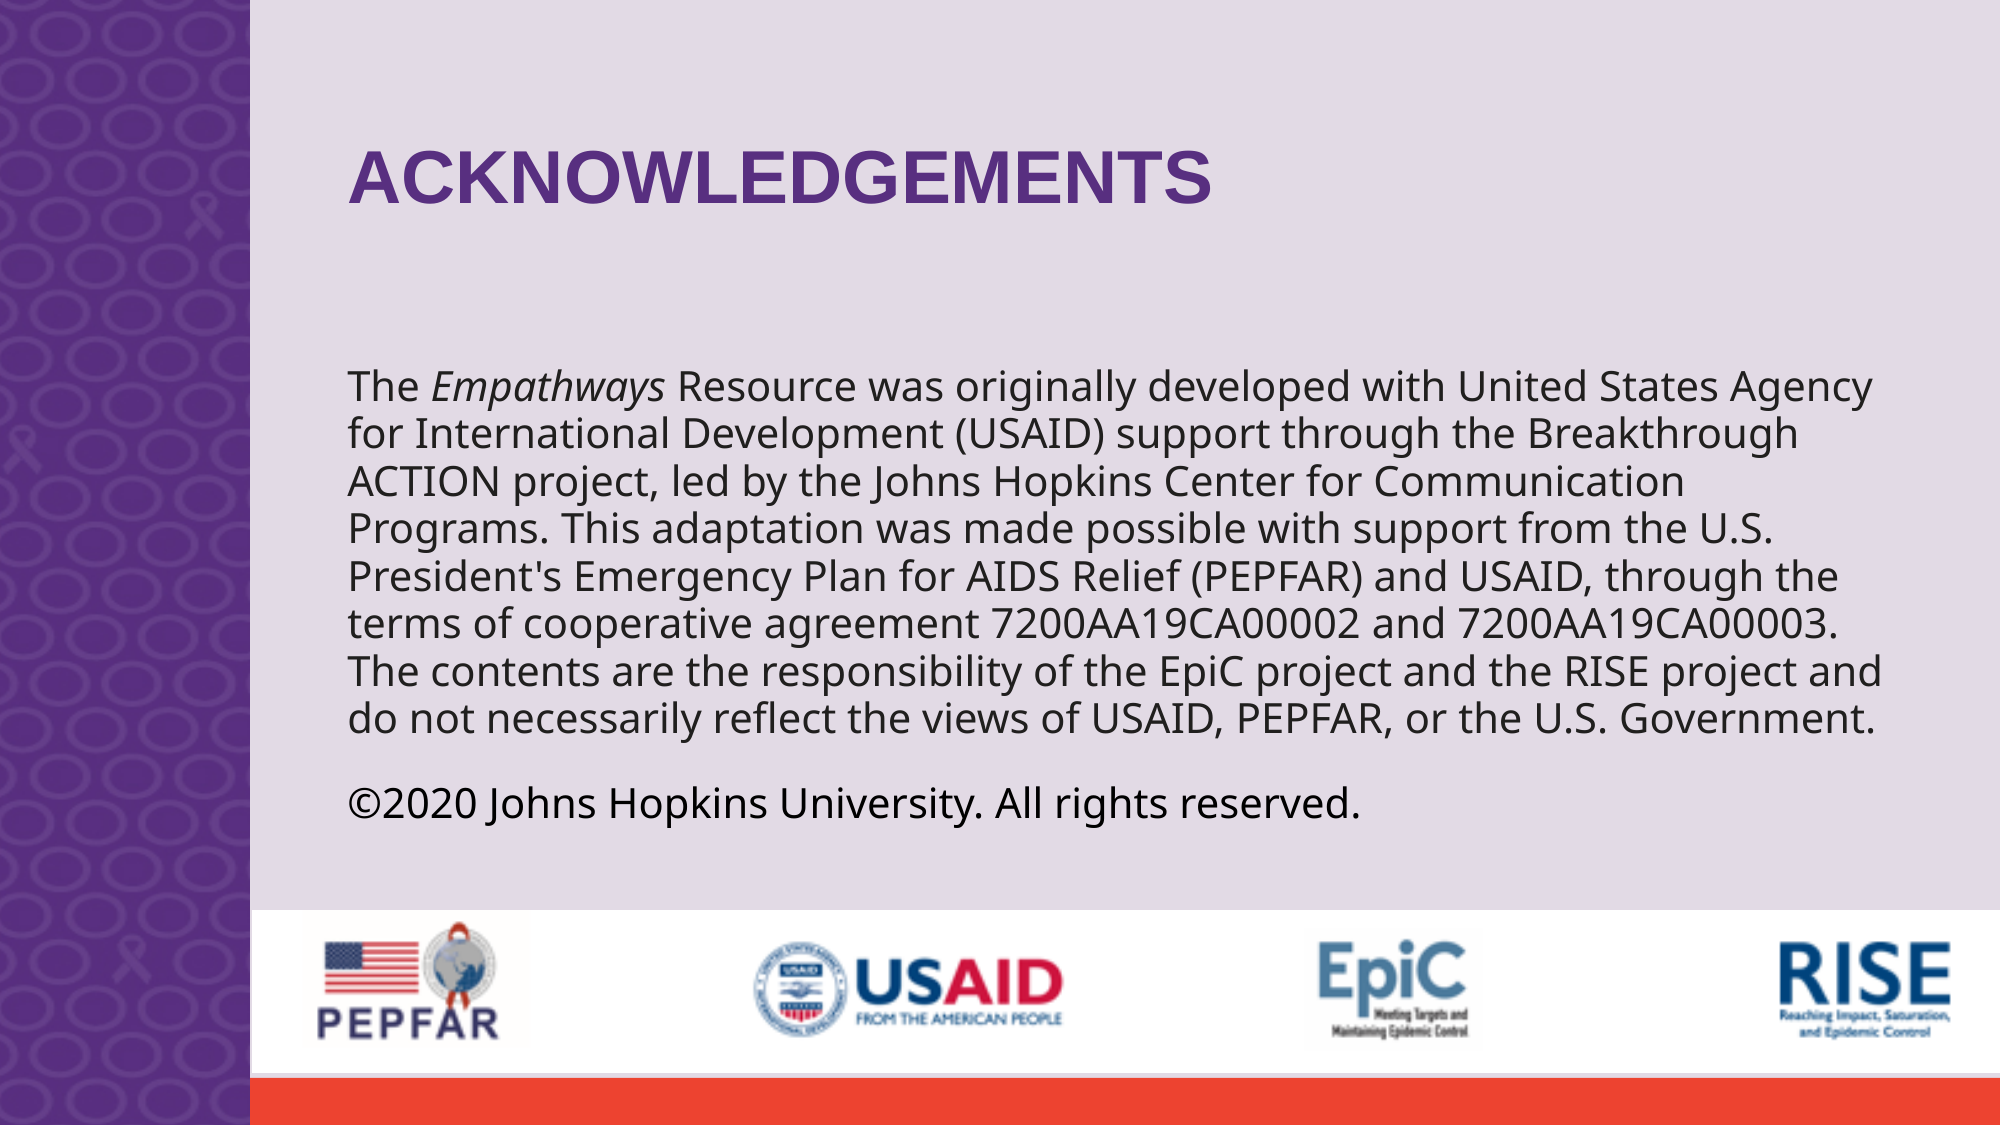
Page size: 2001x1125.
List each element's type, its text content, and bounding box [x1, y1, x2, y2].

title ACKNOWLEDGEMENTS [332, 96, 1899, 228]
picture [252, 910, 2000, 1073]
picture [0, 0, 250, 1125]
list The Empathways Resource was originally developed with United States Agency for International Development (USAID) support through the Breakthrough ACTION project, led by the Johns Hopkins Center for Communication Programs. This adaptation was made possible with support from the U.S. President's Emergency Plan for AIDS Relief (PEPFAR) and USAID, through the terms of cooperative agreement 7200AA19CA00002 and 7200AA19CA00003. The contents are the responsibility of the EpiC project and the RISE project and do not necessarily reflect the views of USAID, PEPFAR, or the U.S. Government. ©2020 Johns Hopkins University. All rights reserved. [332, 268, 1899, 856]
